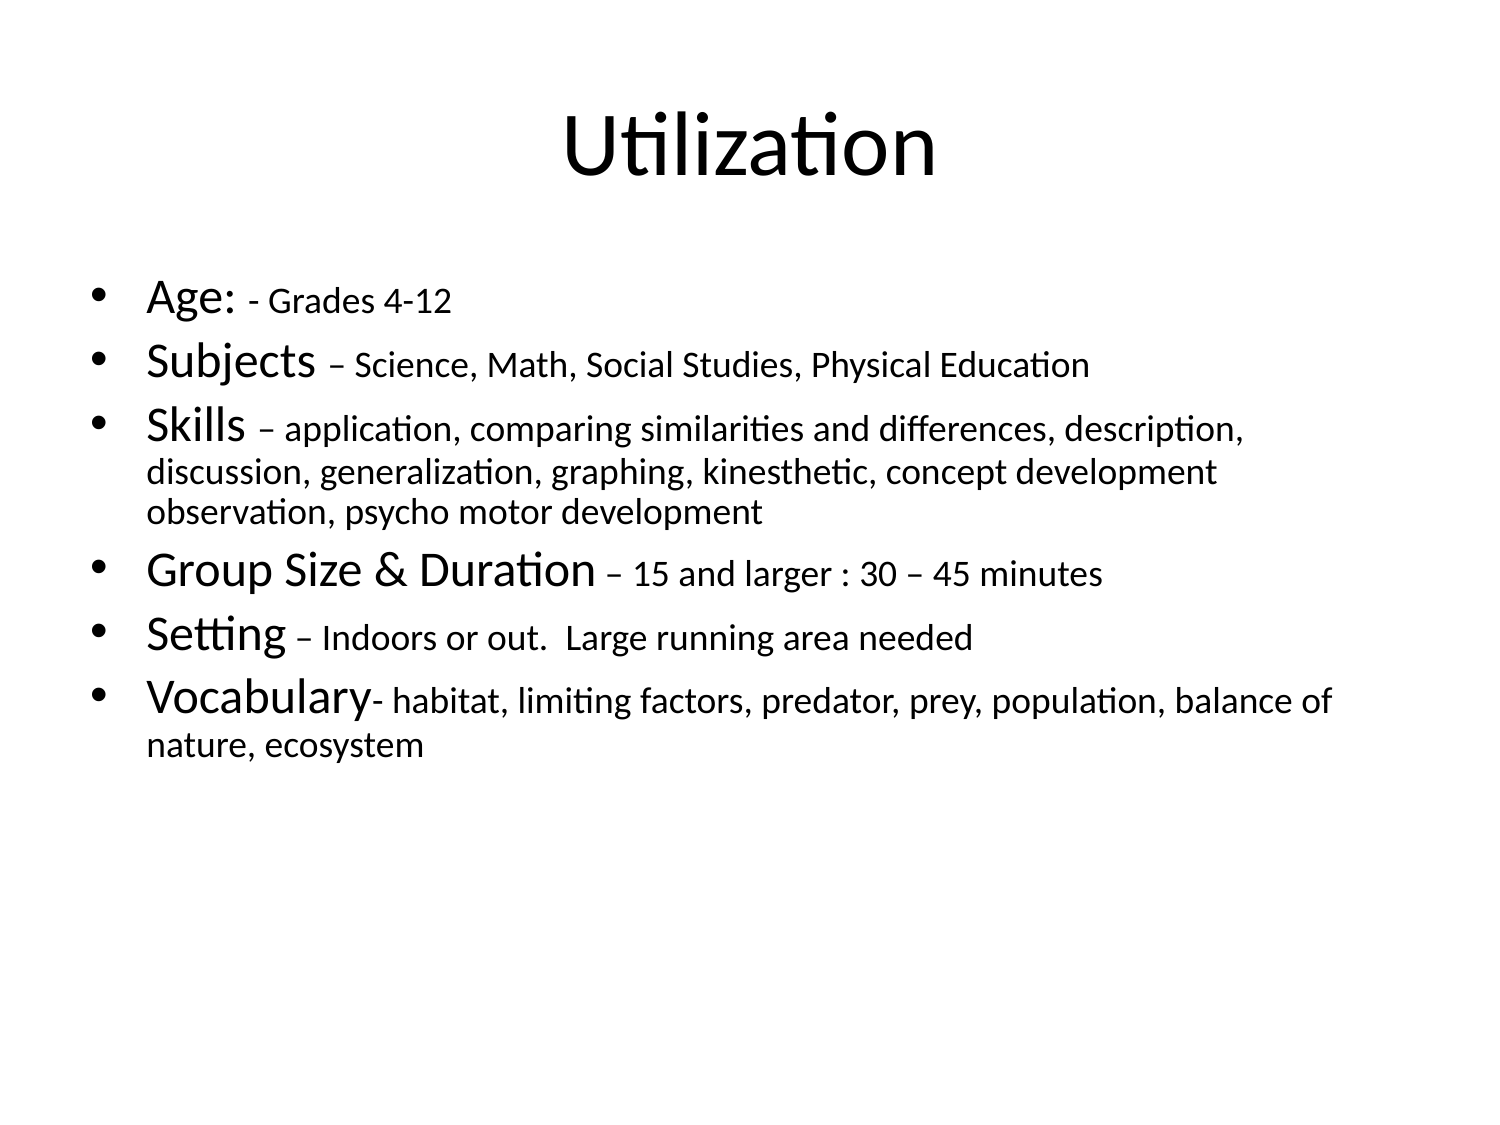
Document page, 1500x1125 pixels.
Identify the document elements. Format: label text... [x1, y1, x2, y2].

list Age: - Grades 4-12 Subjects – Science, Math, Social Studies, Physical Education Skills – application, comparing similarities and differences, description, discussion, generalization, graphing, kinesthetic, concept development observation, psycho motor development Group Size & Duration – 15 and larger : 30 – 45 minutes Setting – Indoors or out. Large running area needed Vocabulary- habitat, limiting factors, predator, prey, population, balance of nature, ecosystem [75, 262, 1425, 1005]
title Utilization [75, 45, 1425, 233]
